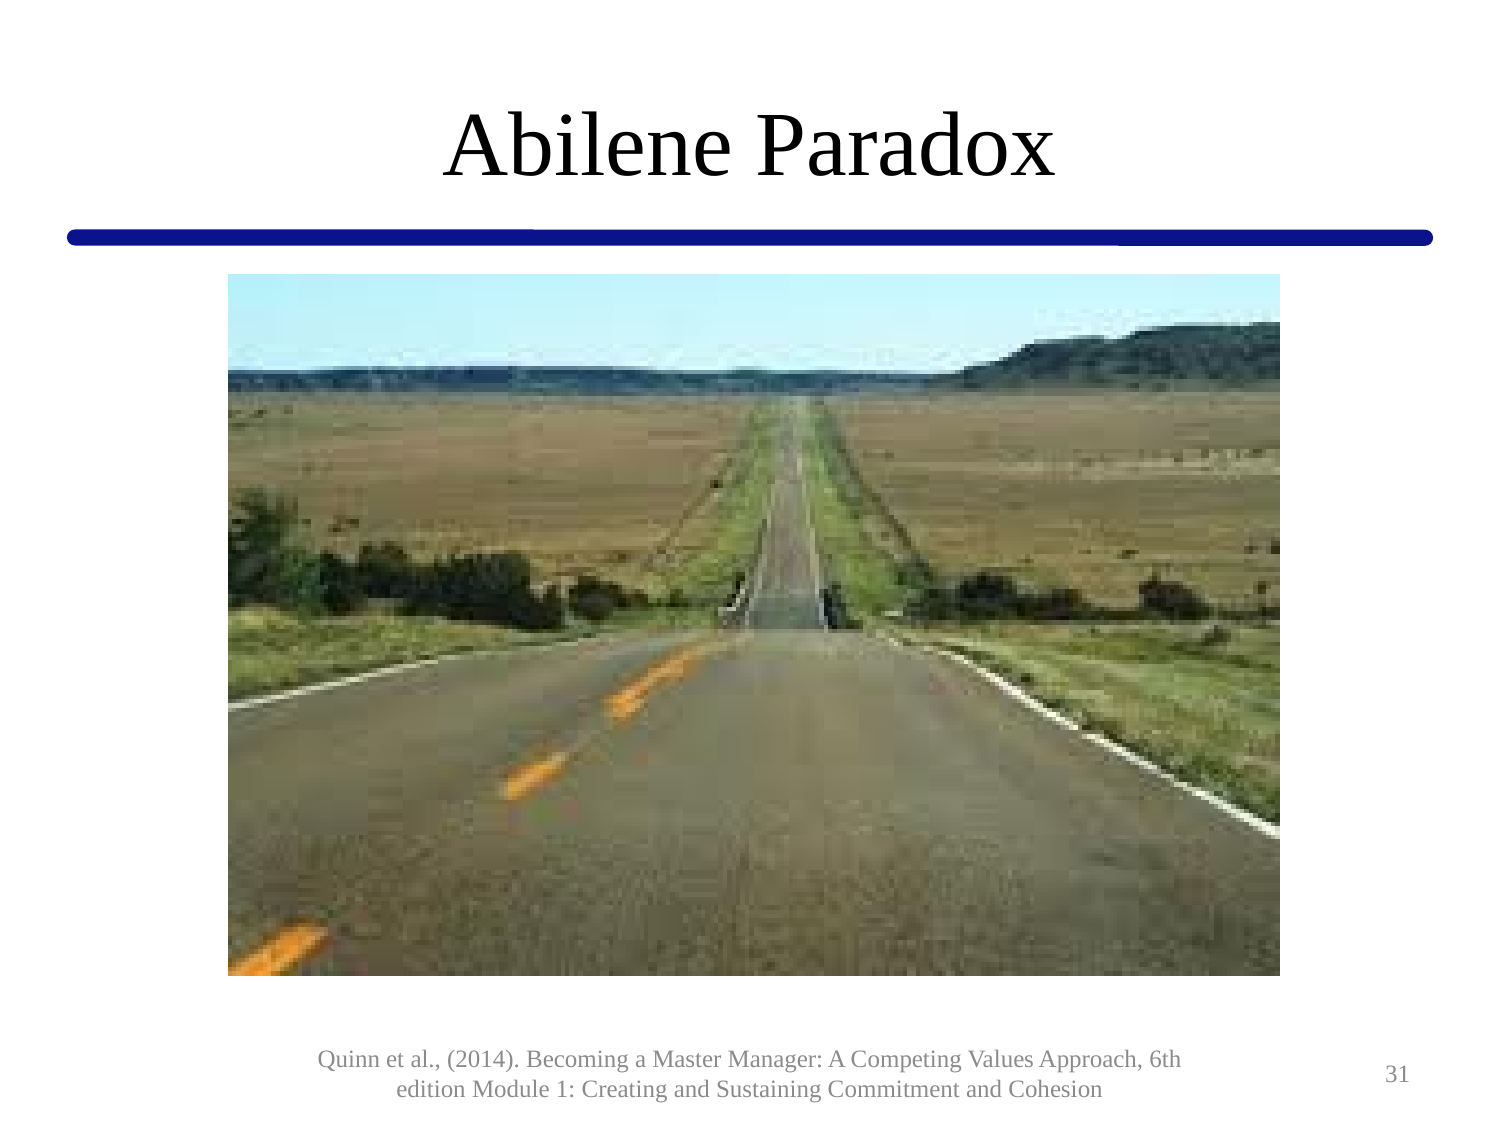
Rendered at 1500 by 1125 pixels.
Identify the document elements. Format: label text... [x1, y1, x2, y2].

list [228, 274, 1280, 976]
title Abilene Paradox [75, 45, 1425, 233]
slide_number 31 [1074, 1042, 1425, 1103]
footer Quinn et al., (2014). Becoming a Master Manager: A Competing Values Approach, 6th edition Module 1: Creating and Sustaining Commitment and Cohesion [275, 1042, 1074, 1103]
